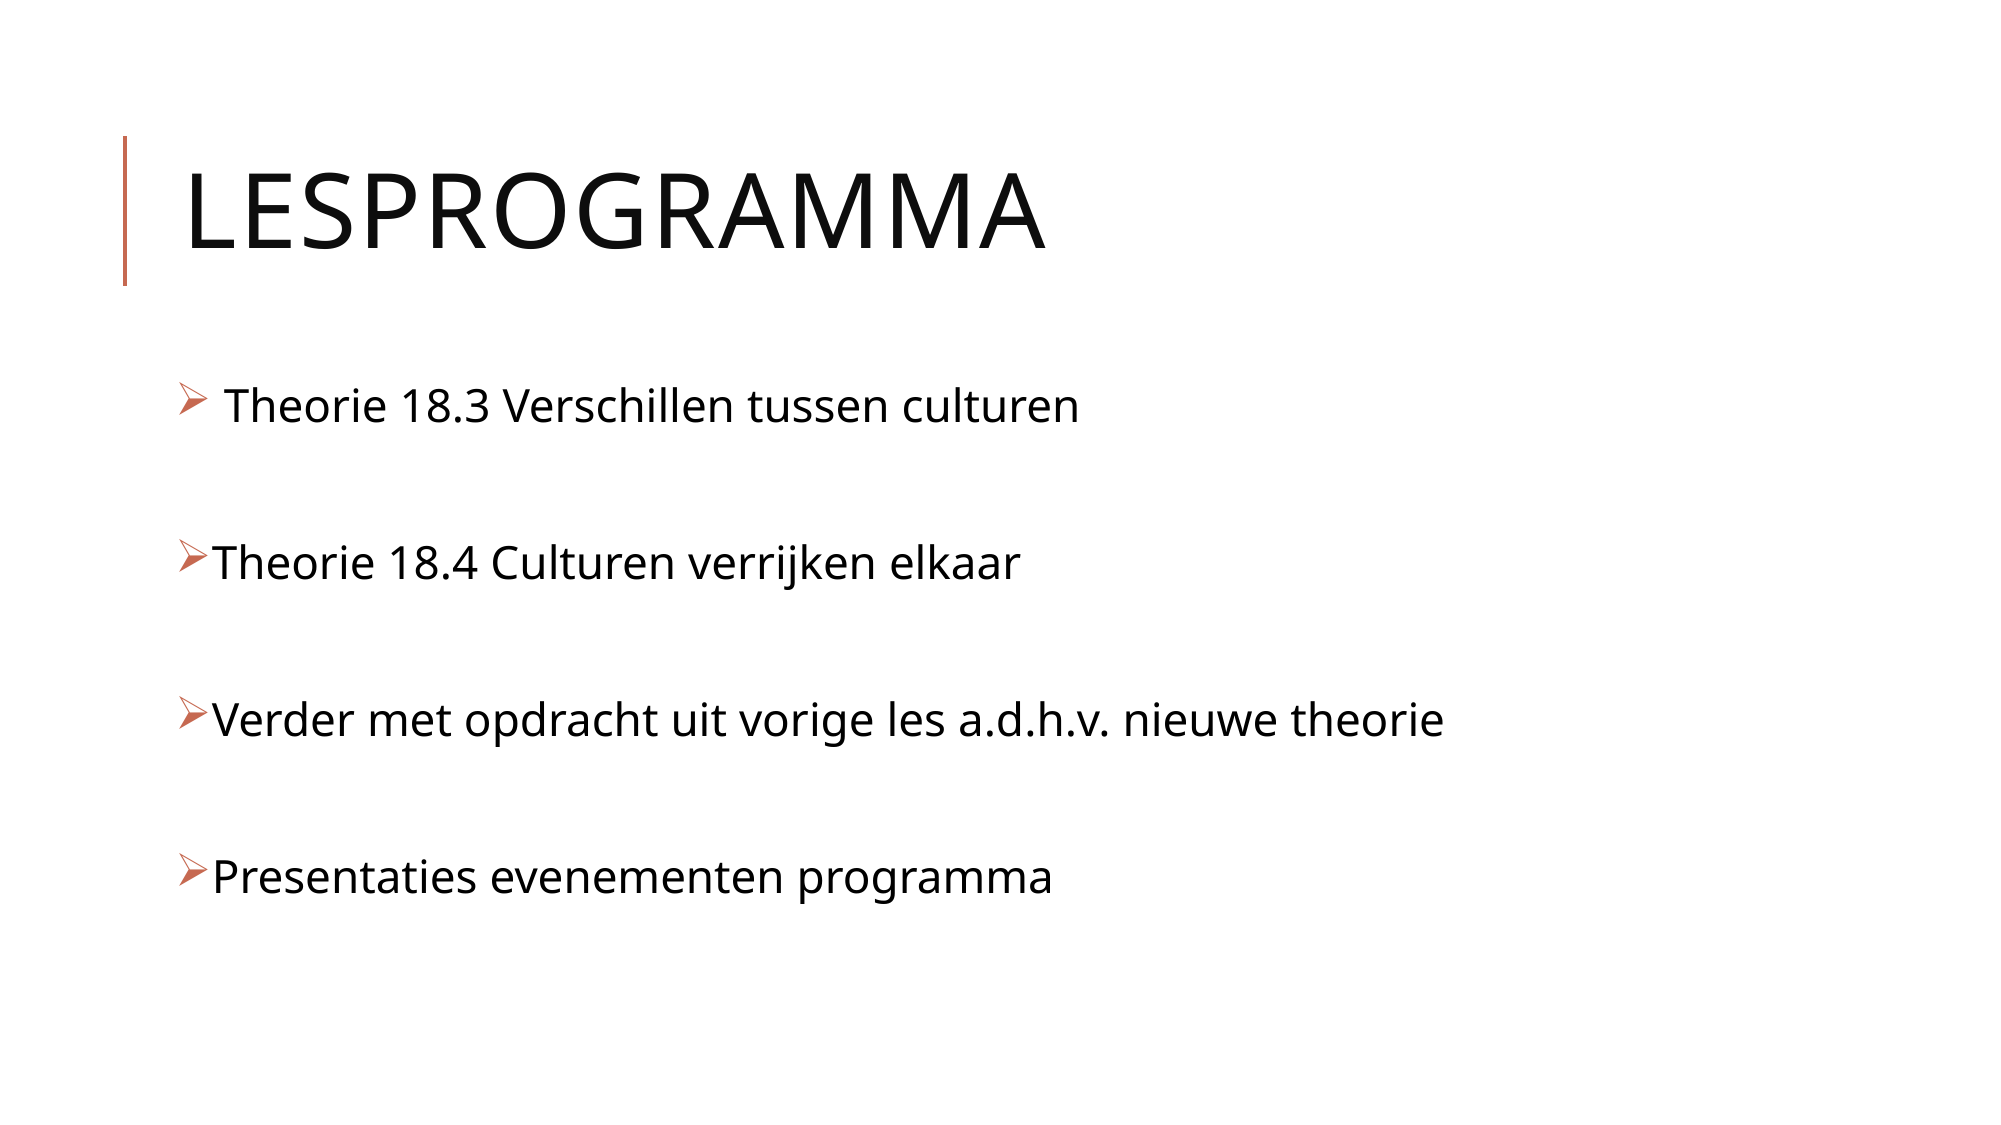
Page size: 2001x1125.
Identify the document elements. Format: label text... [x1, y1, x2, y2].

title Lesprogramma [168, 96, 1763, 342]
list Theorie 18.3 Verschillen tussen culturen Theorie 18.4 Culturen verrijken elkaar Verder met opdracht uit vorige les a.d.h.v. nieuwe theorie Presentaties evenementen programma [168, 375, 1763, 1035]
